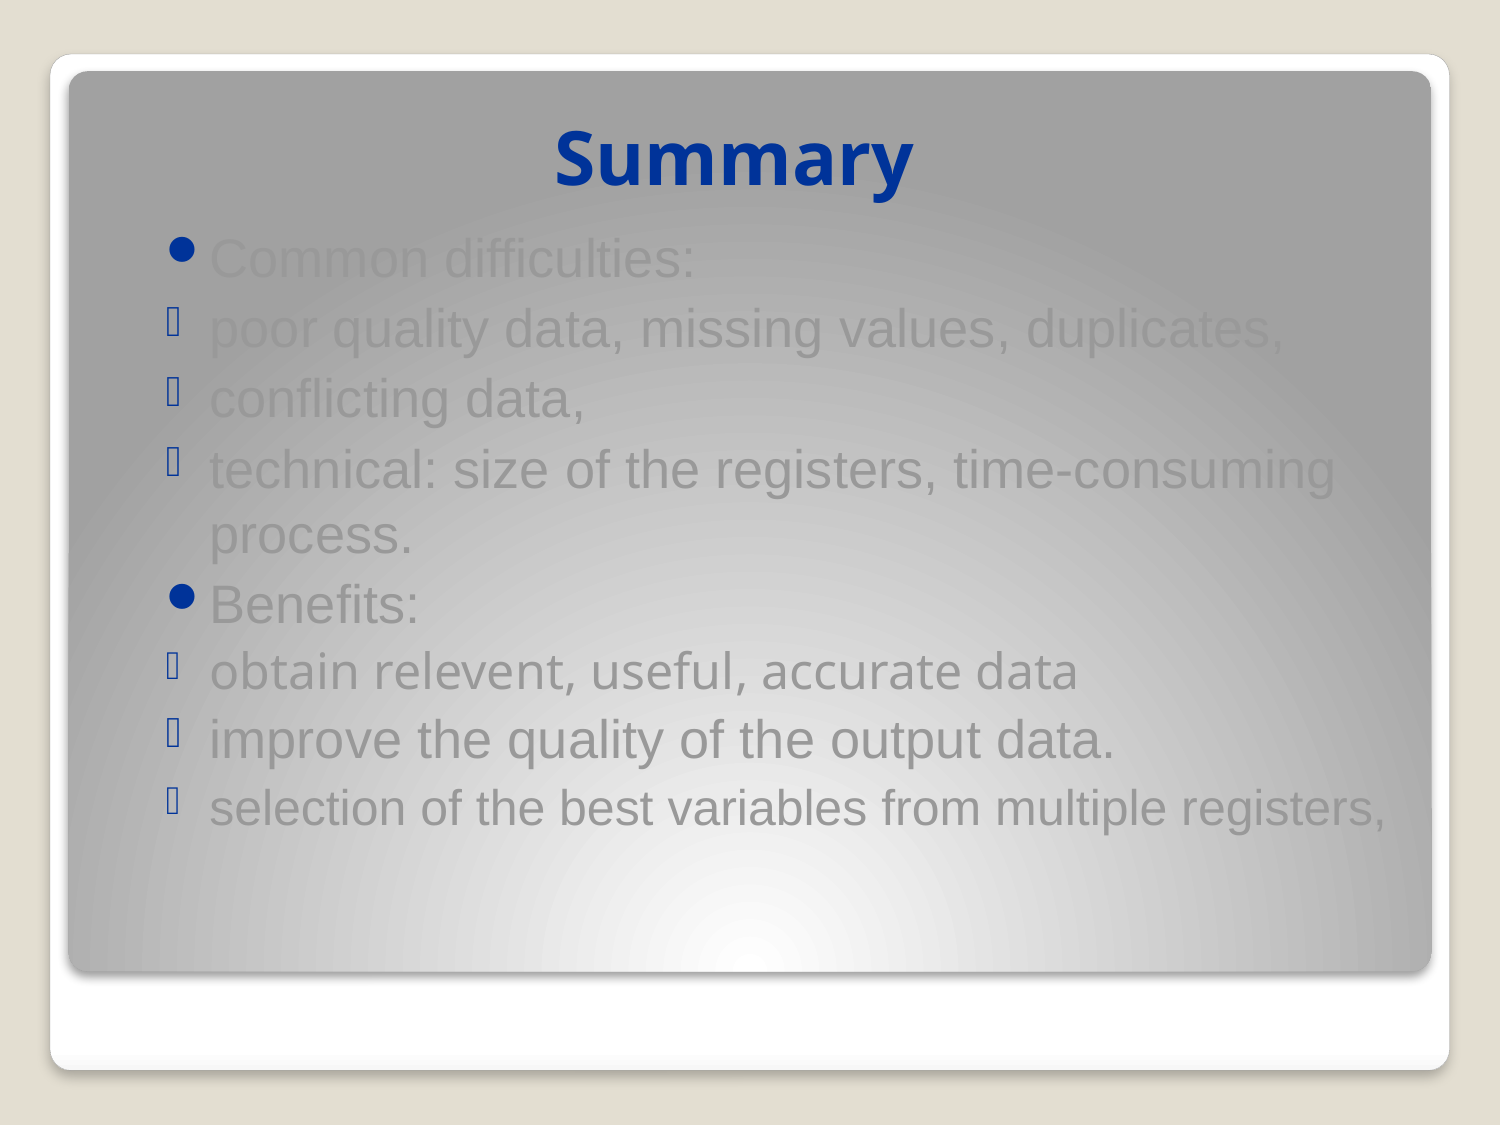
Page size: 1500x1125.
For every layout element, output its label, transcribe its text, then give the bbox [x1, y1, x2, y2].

list Common difficulties: poor quality data, missing values, duplicates, conflicting data, technical: size of the registers, time-consuming process. Benefits: obtain relevent, useful, accurate data improve the quality of the output data. selection of the best variables from multiple registers, [135, 208, 1424, 1000]
title Summary [88, 42, 1400, 209]
